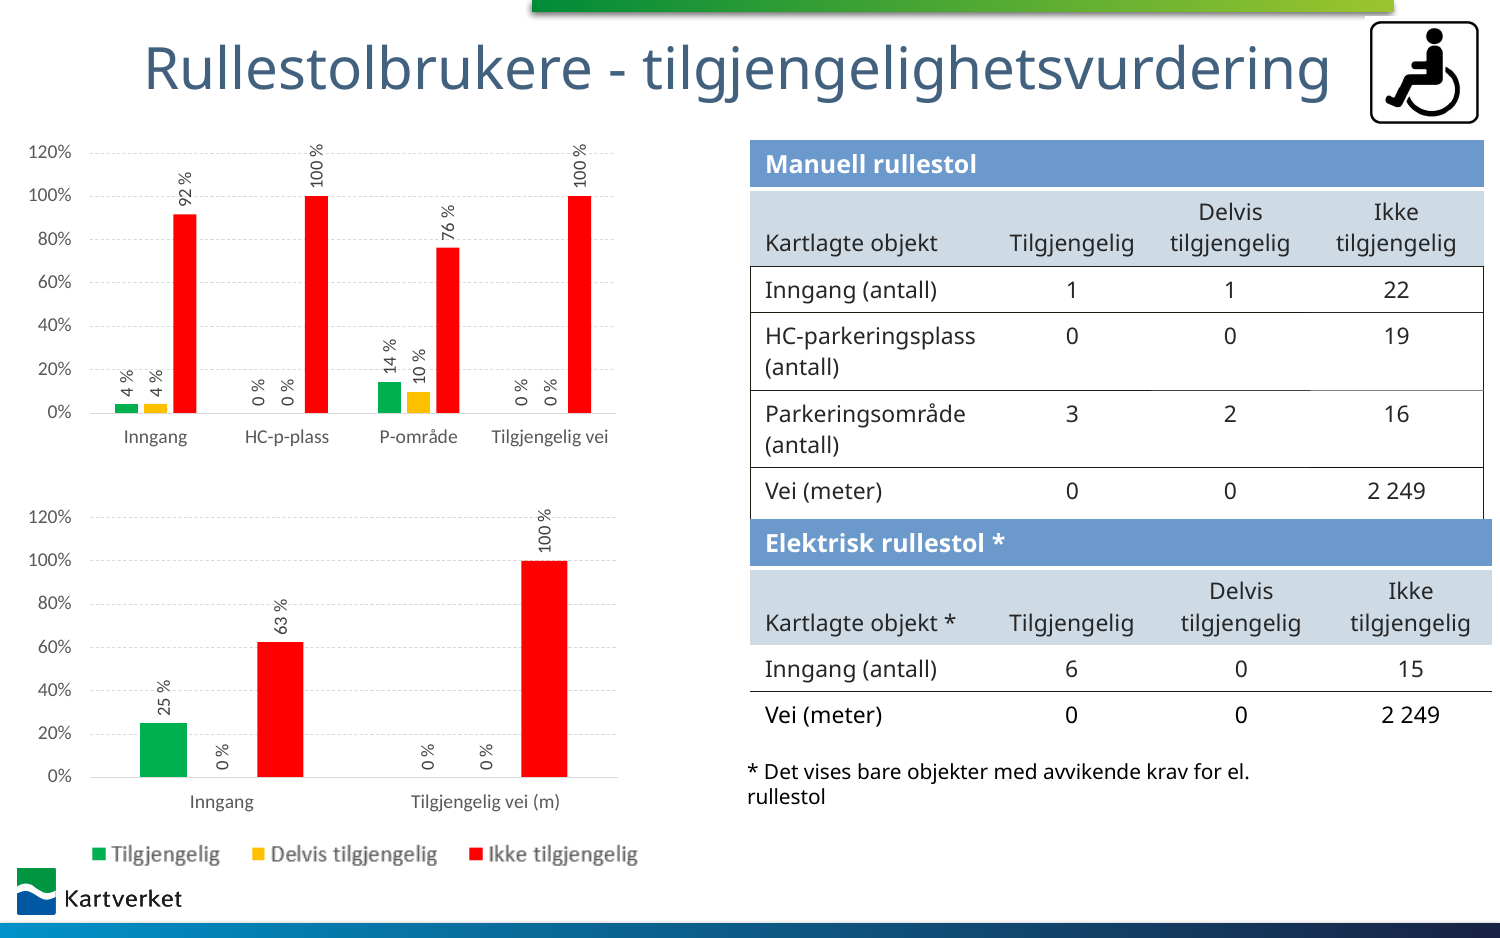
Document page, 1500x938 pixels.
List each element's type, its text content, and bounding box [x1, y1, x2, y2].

picture [1365, 16, 1484, 129]
table_cell Inngang (antall) [751, 267, 994, 312]
table_cell HC-parkeringsplass (antall) [751, 313, 994, 390]
table_cell Vei (meter) [751, 468, 994, 519]
table_cell Tilgjengelig [991, 570, 1153, 645]
table_cell 0 [1153, 692, 1330, 738]
table_cell Ikke tilgjengelig [1330, 570, 1492, 645]
table_cell Vei (meter) [750, 692, 991, 738]
table_cell Tilgjengelig [994, 191, 1151, 266]
table_header Manuell rullestol [750, 140, 1484, 187]
table_cell 2 249 [1330, 692, 1492, 738]
table_cell 0 [1151, 313, 1310, 390]
text_box Rullestolbrukere - tilgjengelighetsvurdering [39, 12, 1348, 109]
table_cell 0 [991, 692, 1153, 738]
table_cell 19 [1310, 313, 1483, 390]
table_cell 2 [1151, 391, 1310, 467]
table_cell 0 [1151, 468, 1310, 519]
table_cell Delvis tilgjengelig [1153, 570, 1330, 645]
picture [86, 838, 643, 870]
table_cell 1 [1151, 267, 1310, 312]
table_cell 15 [1330, 645, 1492, 691]
table_cell 2 249 [1310, 468, 1483, 519]
table_cell Kartlagte objekt * [750, 570, 991, 645]
table_cell 3 [994, 391, 1151, 467]
table_cell 0 [1153, 645, 1330, 691]
table_cell Inngang (antall) [750, 645, 991, 691]
table_cell 1 [994, 267, 1151, 312]
table_cell 0 [994, 313, 1151, 390]
table_cell 6 [991, 645, 1153, 691]
table_cell Parkeringsområde (antall) [751, 391, 994, 467]
table_cell Ikke tilgjengelig [1310, 191, 1484, 266]
table_cell 22 [1310, 267, 1483, 312]
table_header Elektrisk rullestol * [750, 519, 1492, 566]
table_cell 0 [994, 468, 1151, 519]
table_cell Delvis tilgjengelig [1151, 191, 1310, 266]
picture [20, 135, 629, 457]
table_cell Kartlagte objekt [750, 191, 994, 266]
picture [20, 499, 630, 822]
text_box * Det vises bare objekter med avvikende krav for el. rullestol [732, 751, 1317, 816]
table_cell 16 [1310, 391, 1483, 467]
